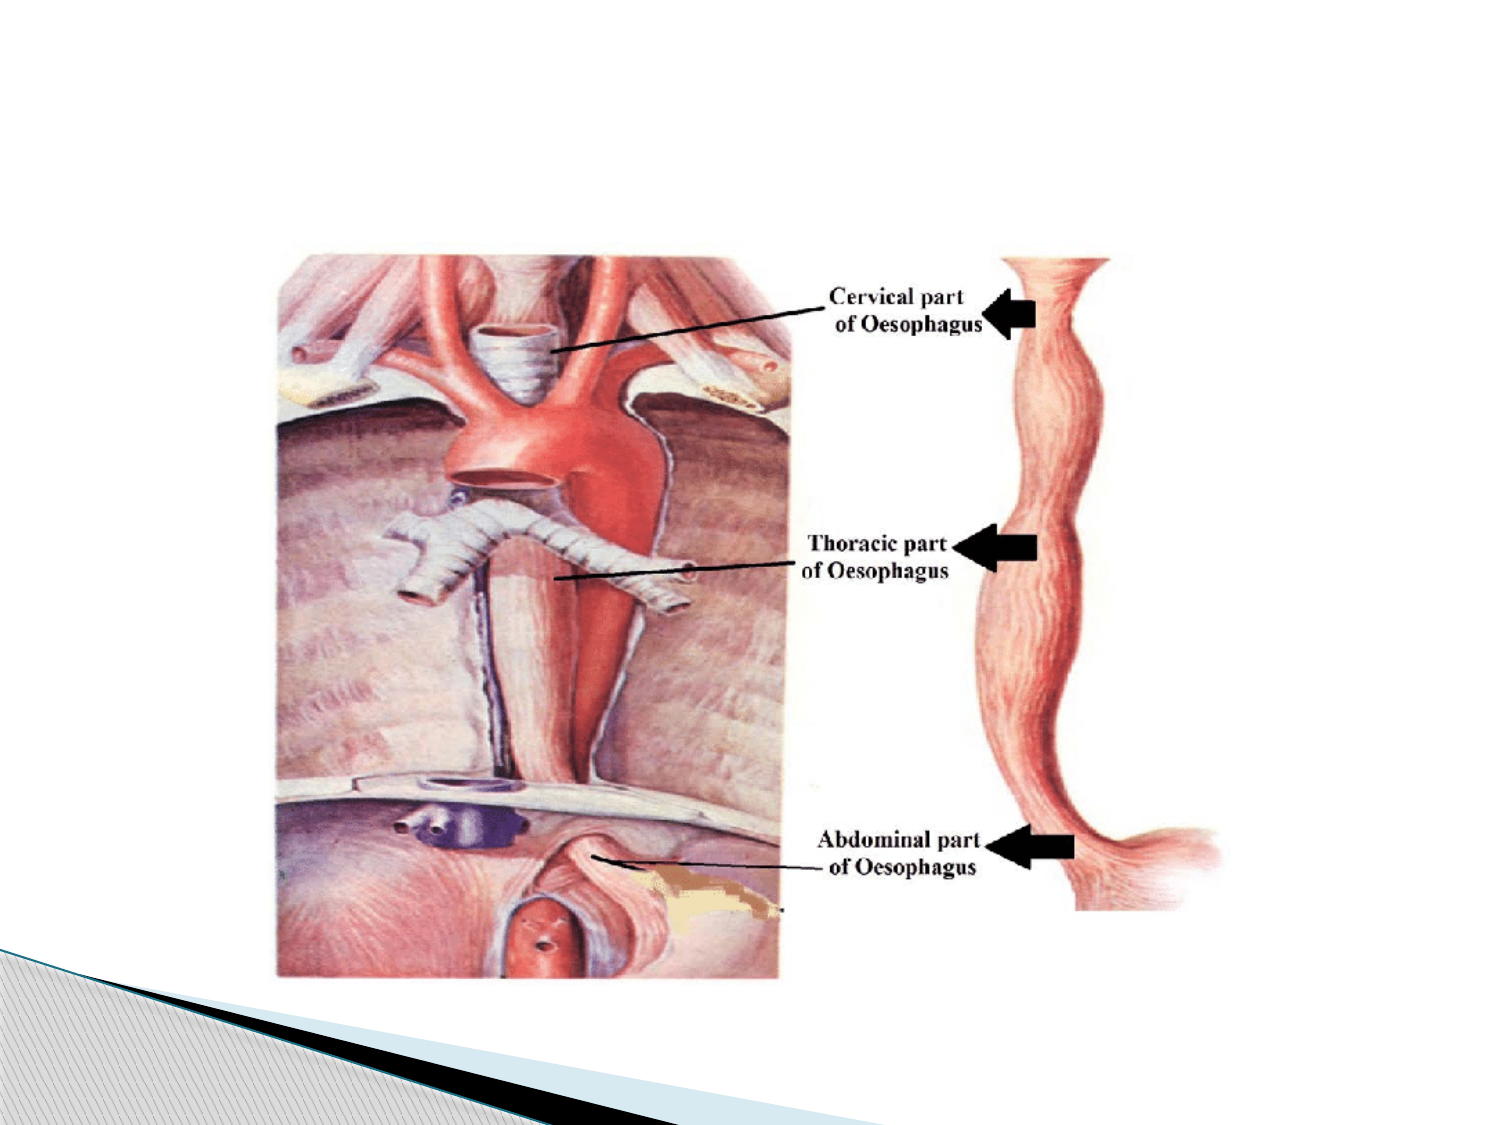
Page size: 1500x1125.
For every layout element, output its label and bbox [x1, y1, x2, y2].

list [268, 242, 1232, 986]
